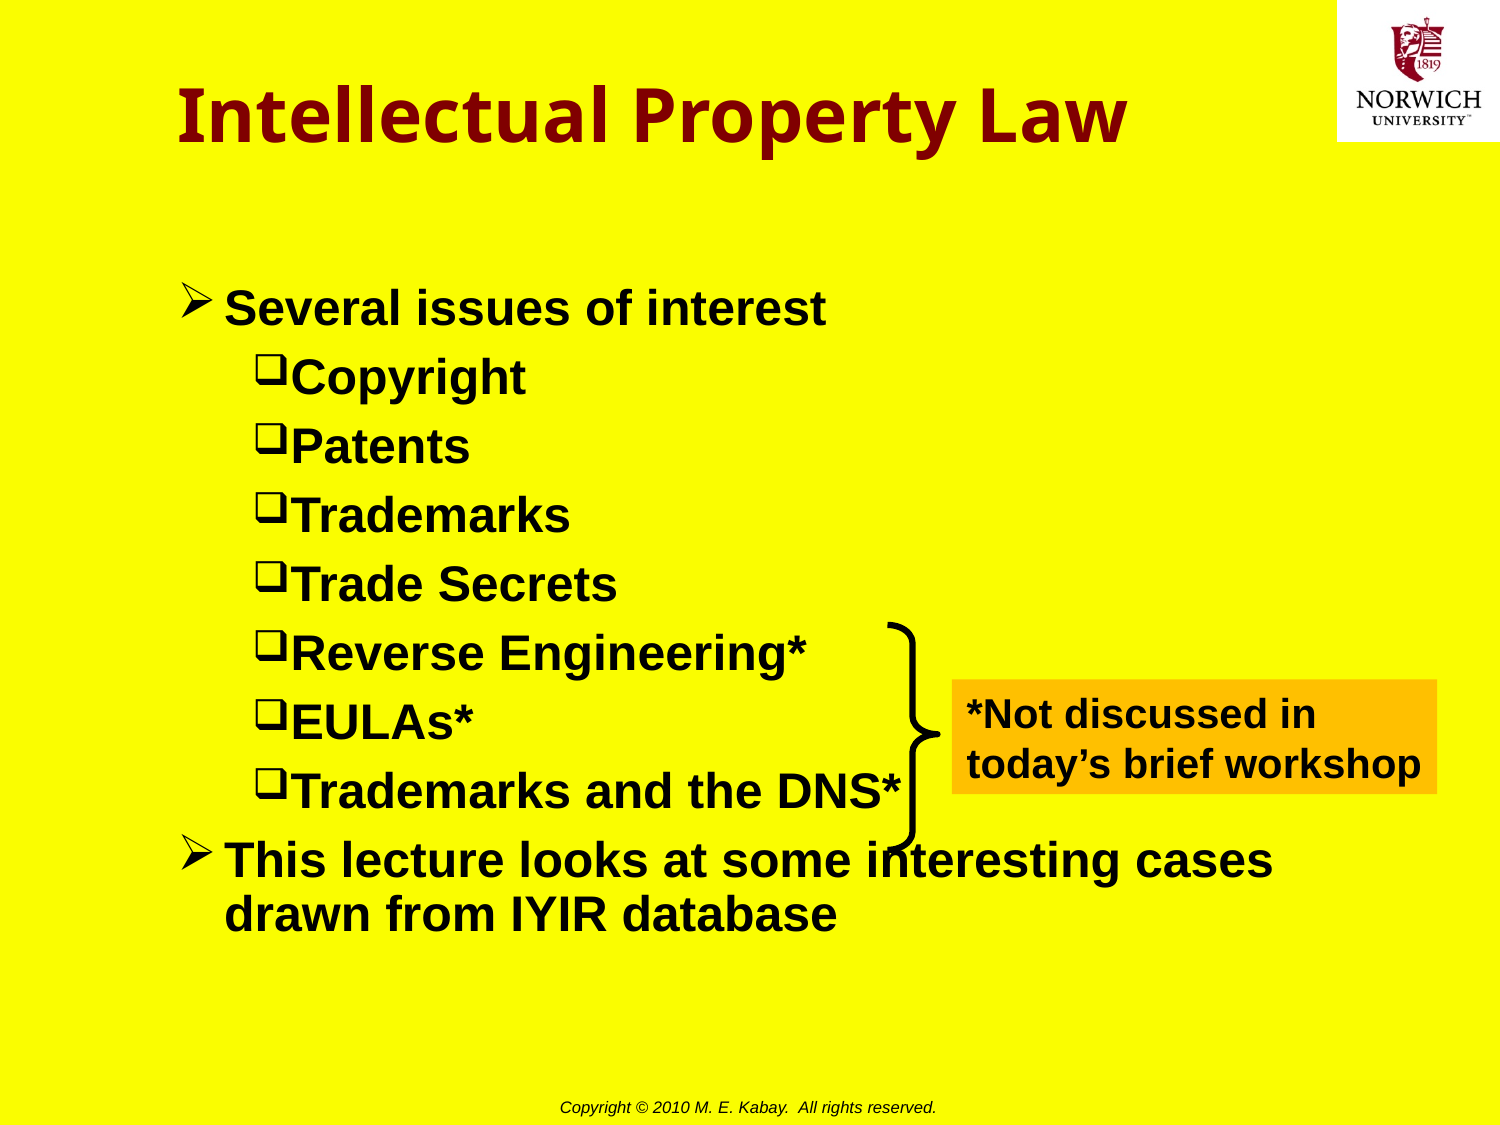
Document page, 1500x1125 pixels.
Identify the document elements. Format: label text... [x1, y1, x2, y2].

picture [1337, 0, 1500, 142]
list Several issues of interest Copyright Patents Trademarks Trade Secrets Reverse Engineering* EULAs* Trademarks and the DNS* This lecture looks at some interesting cases drawn from IYIR database [161, 274, 1339, 1039]
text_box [887, 624, 1440, 851]
title Intellectual Property Law [161, 24, 1339, 213]
